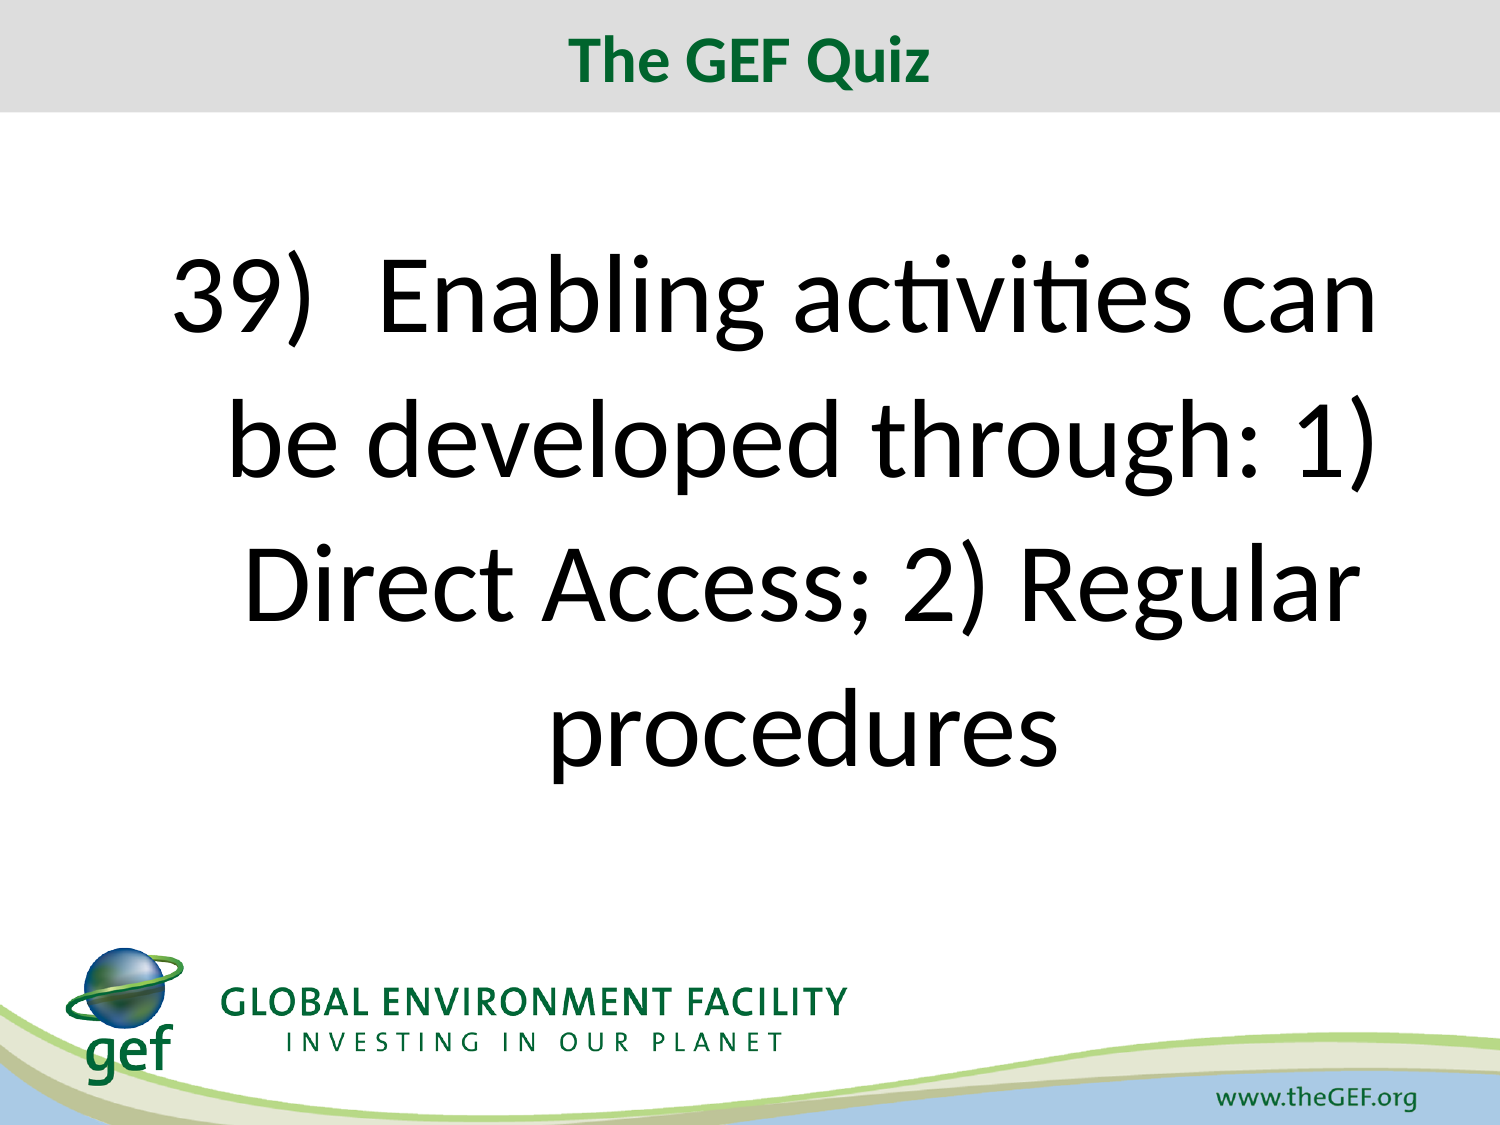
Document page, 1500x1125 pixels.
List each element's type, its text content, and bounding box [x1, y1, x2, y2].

text_box The GEF Quiz [0, 0, 1500, 113]
picture [0, 920, 1500, 1125]
title 39) Enabling activities can be developed through: 1) Direct Access; 2) Regular procedures [100, 148, 1451, 941]
